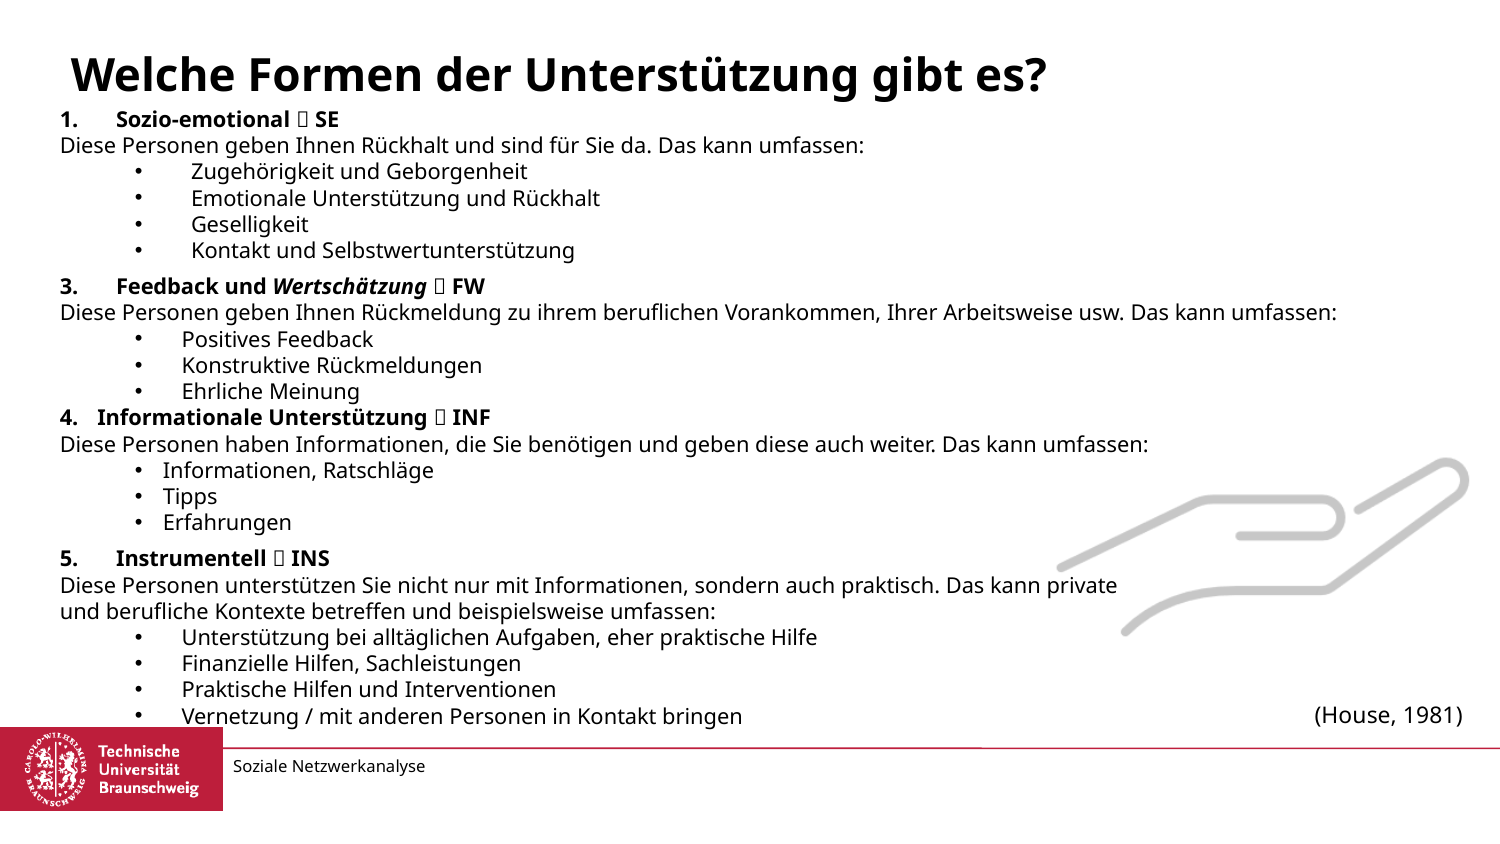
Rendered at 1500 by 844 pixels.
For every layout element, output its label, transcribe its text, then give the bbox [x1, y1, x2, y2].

picture [1043, 327, 1483, 767]
picture [0, 727, 45, 811]
text_box Sozio-emotional  SE Diese Personen geben Ihnen Rückhalt und sind für Sie da. Das kann umfassen: Zugehörigkeit und Geborgenheit Emotionale Unterstützung und Rückhalt Geselligkeit Kontakt und Selbstwertunterstützung Feedback und Wertschätzung  FW Diese Personen geben Ihnen Rückmeldung zu ihrem beruflichen Vorankommen, Ihrer Arbeitsweise usw. Das kann umfassen: Positives Feedback Konstruktive Rückmeldungen Ehrliche Meinung Informationale Unterstützung  INF Diese Personen haben Informationen, die Sie benötigen und geben diese auch weiter. Das kann umfassen: Informationen, Ratschläge Tipps Erfahrungen Instrumentell  INS Diese Personen unterstützen Sie nicht nur mit Informationen, sondern auch praktisch. Das kann private und berufliche Kontexte betreffen und beispielsweise umfassen: Unterstützung bei alltäglichen Aufgaben, eher praktische Hilfe Finanzielle Hilfen, Sachleistungen Praktische Hilfen und Interventionen Vernetzung / mit anderen Personen in Kontakt bringen [45, 98, 1445, 844]
title Welche Formen der Unterstützung gibt es? [70, 13, 1445, 98]
